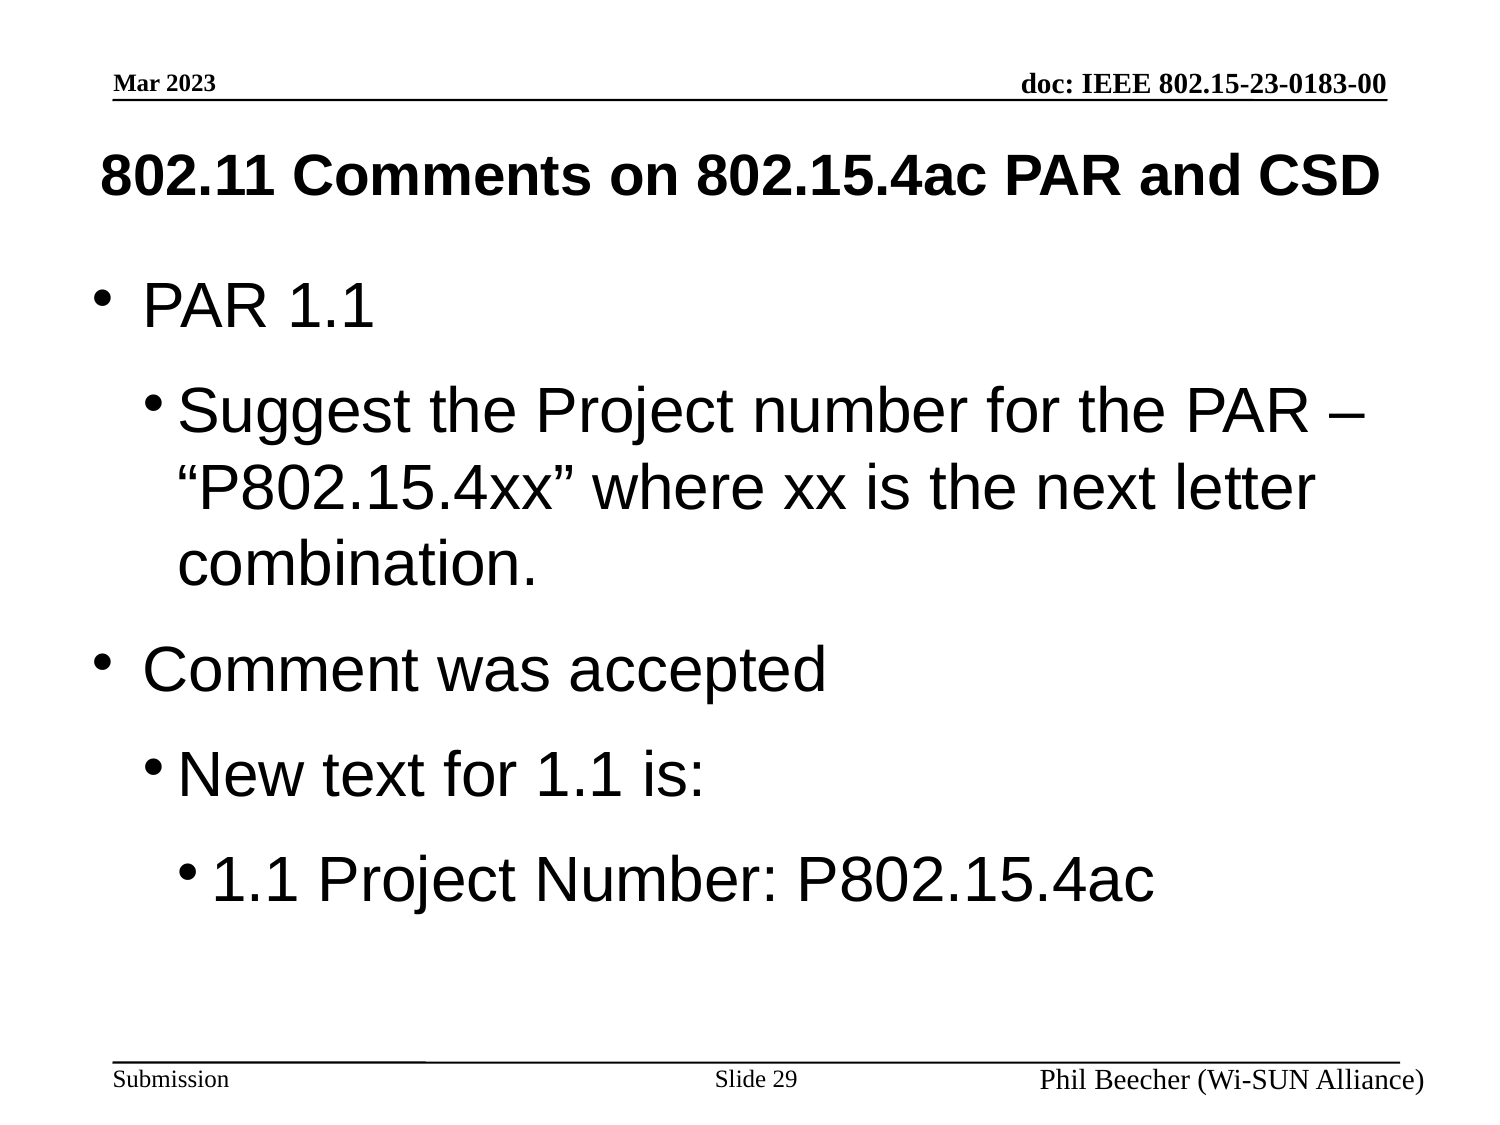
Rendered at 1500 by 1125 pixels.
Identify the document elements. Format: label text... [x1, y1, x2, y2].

text_box 802.11 Comments on 802.15.4ac PAR and CSD [74, 112, 1425, 233]
text_box PAR 1.1 Suggest the Project number for the PAR – “P802.15.4xx” where xx is the next letter combination. Comment was accepted New text for 1.1 is: 1.1 Project Number: P802.15.4ac [74, 263, 1425, 916]
text_box Slide 29 [675, 1062, 838, 1093]
